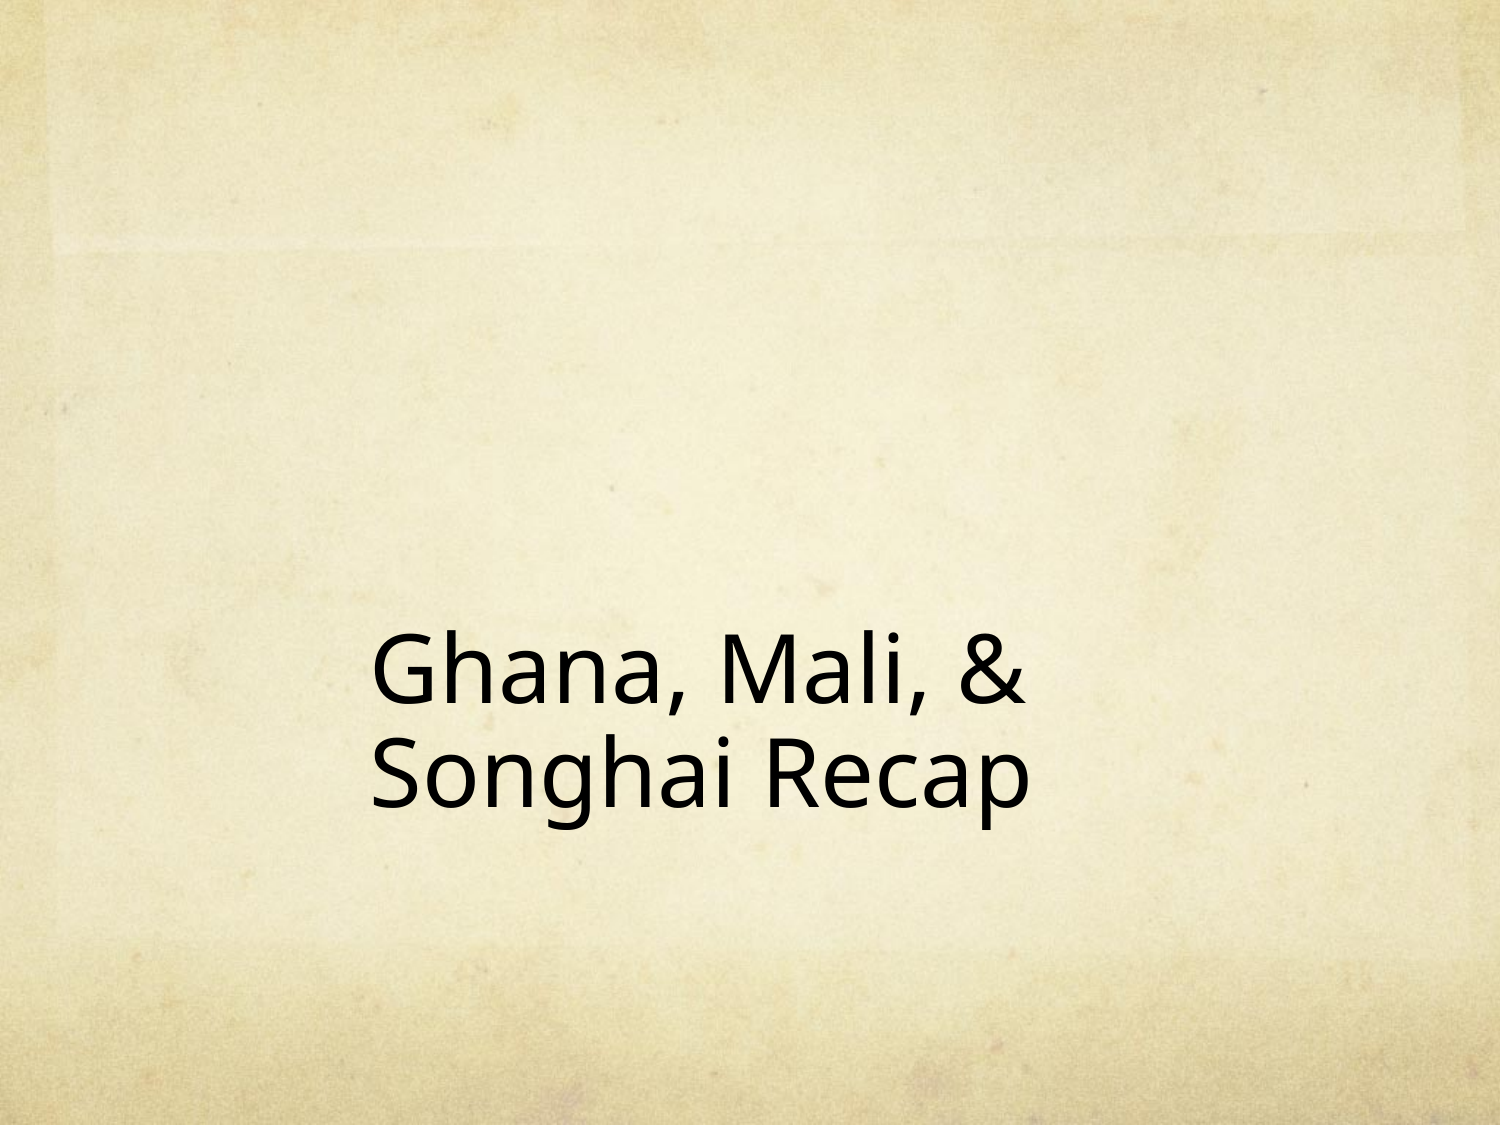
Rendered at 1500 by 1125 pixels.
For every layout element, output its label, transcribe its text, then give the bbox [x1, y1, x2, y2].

picture [0, 0, 1500, 1125]
title Ghana, Mali, & Songhai Recap [362, 512, 1425, 827]
